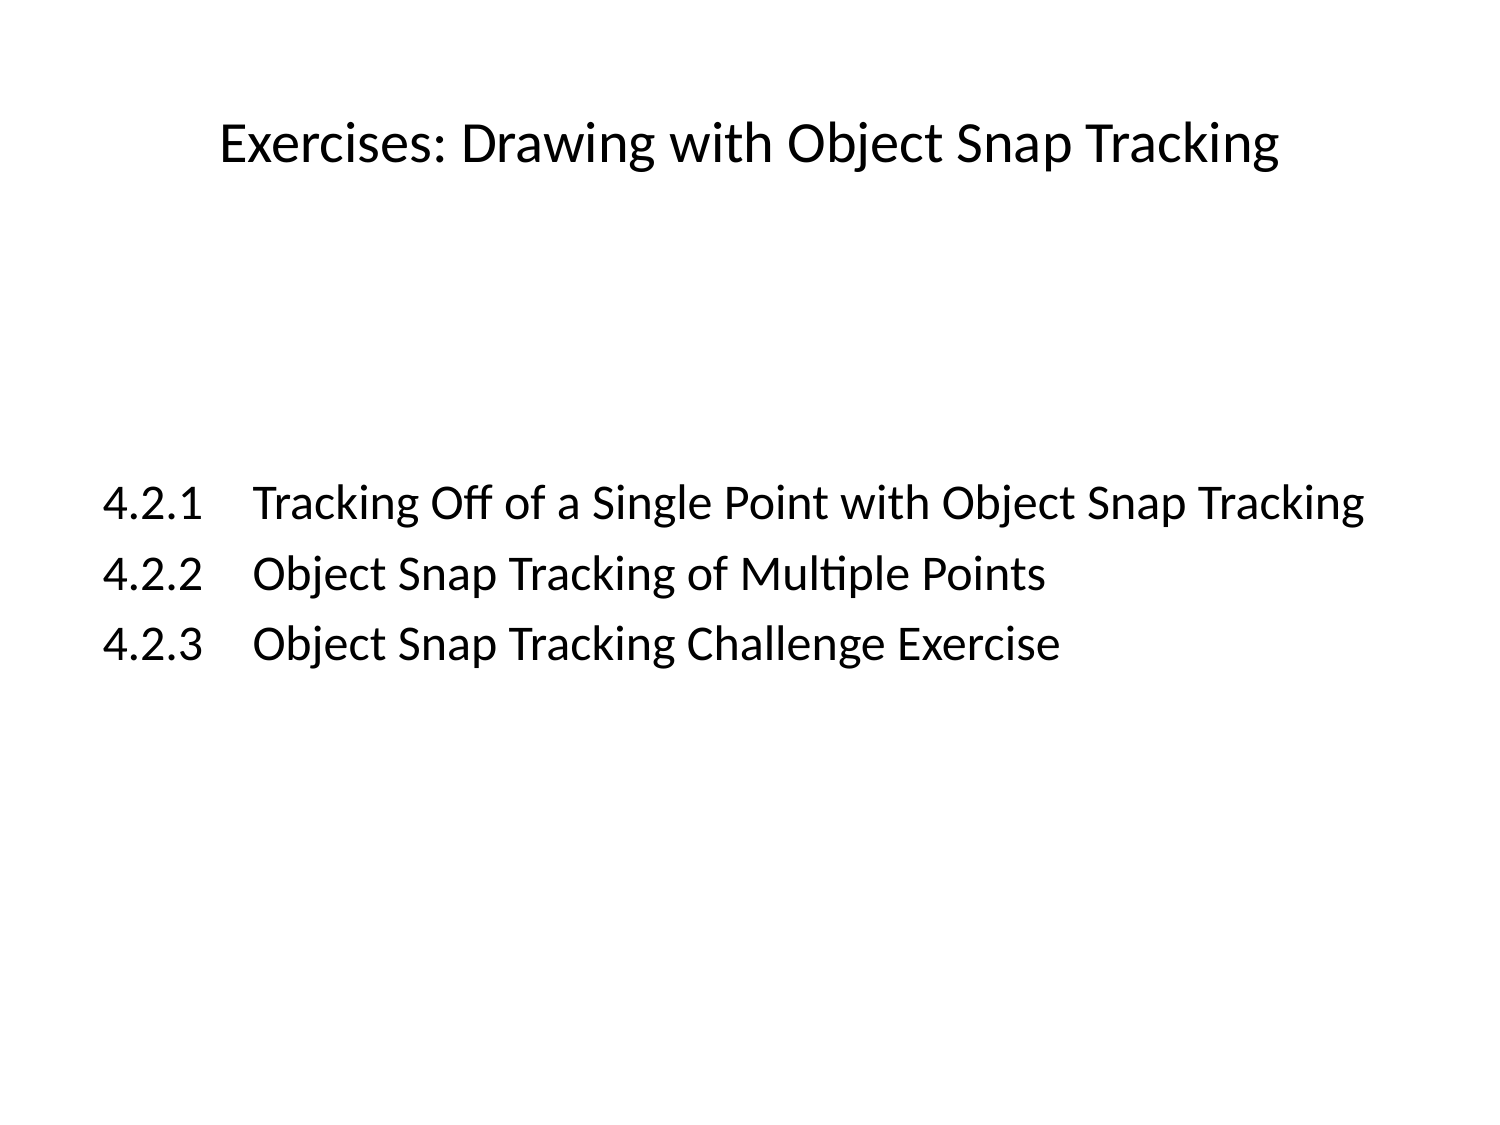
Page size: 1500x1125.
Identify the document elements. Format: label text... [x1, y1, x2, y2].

list 4.2.1 Tracking Off of a Single Point with Object Snap Tracking 4.2.2 Object Snap Tracking of Multiple Points 4.2.3 Object Snap Tracking Challenge Exercise [87, 462, 1388, 1025]
title Exercises: Drawing with Object Snap Tracking [75, 45, 1425, 233]
